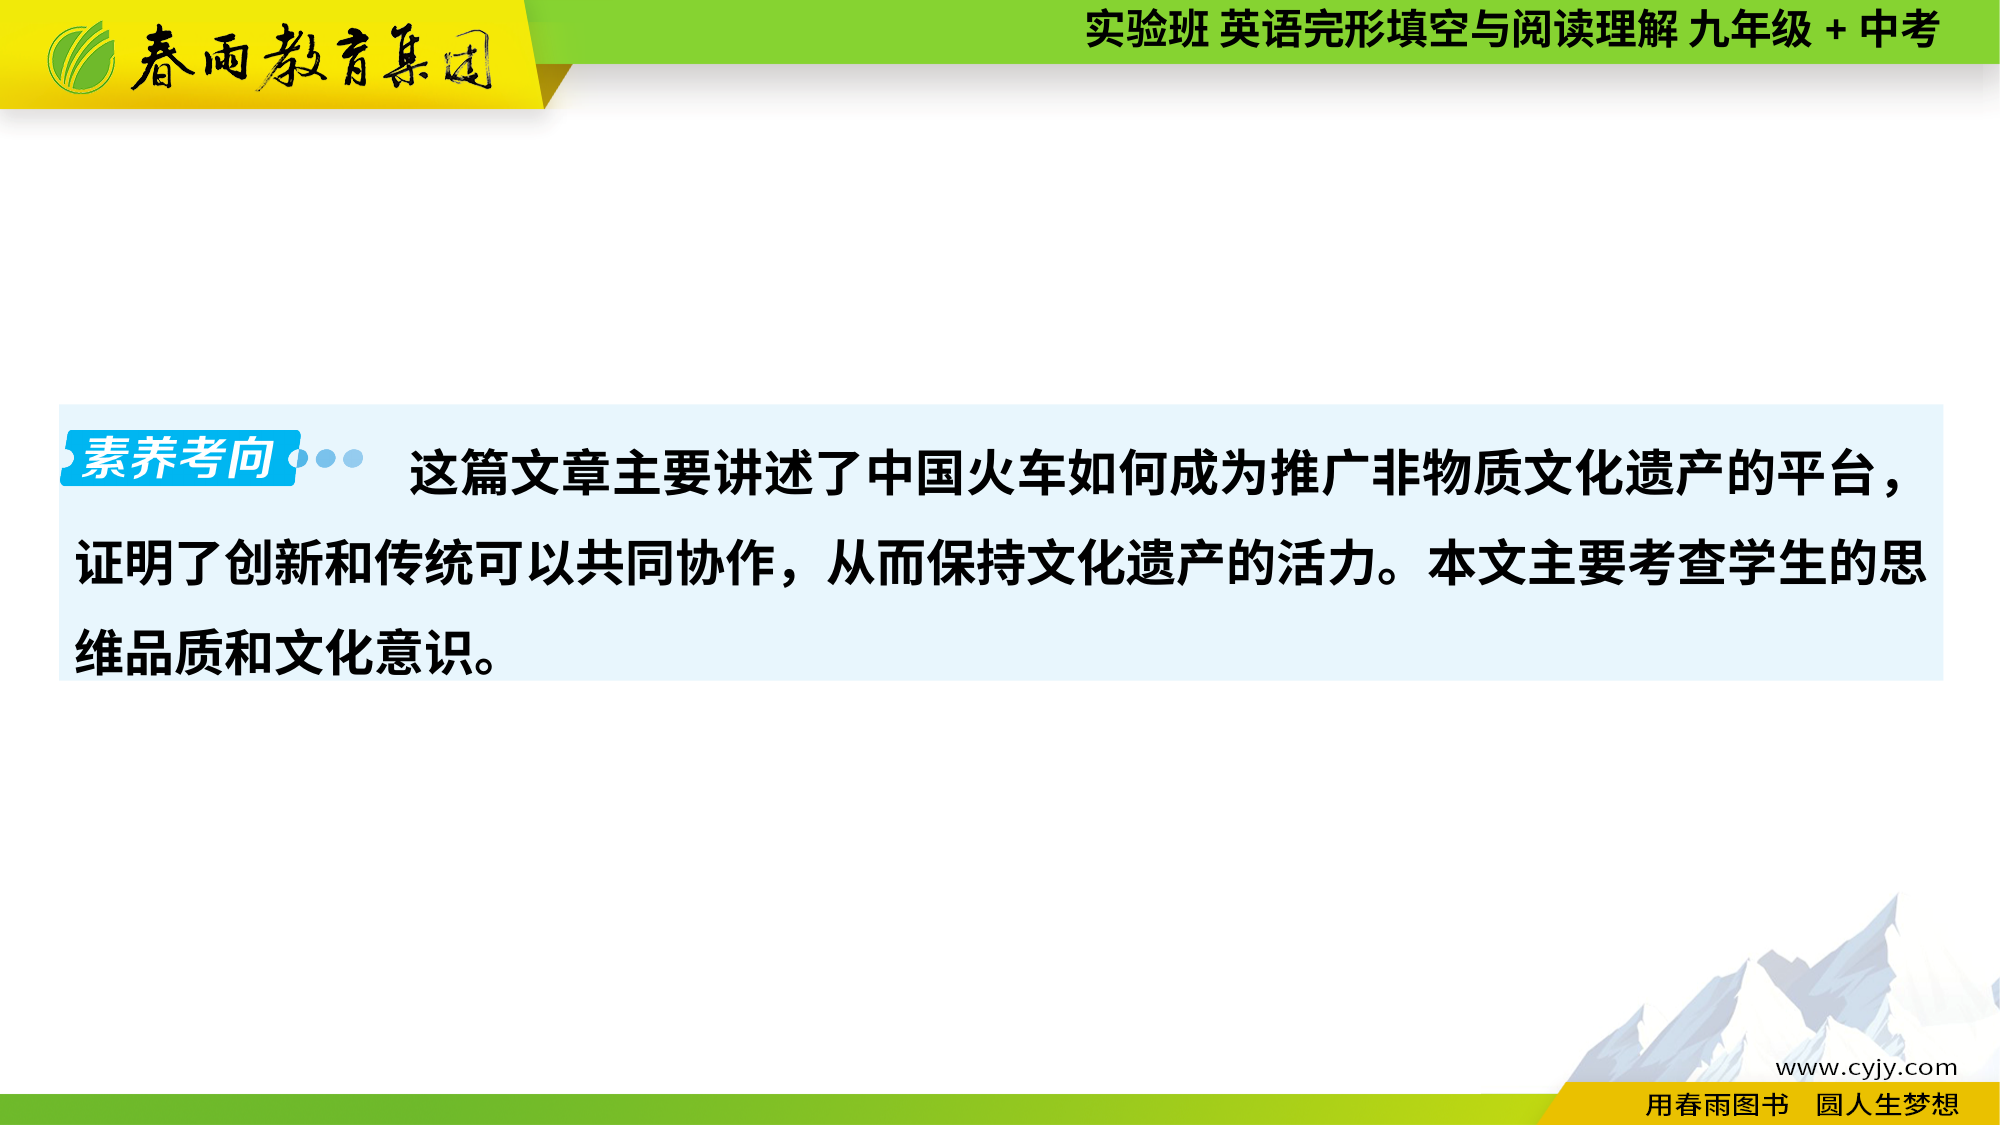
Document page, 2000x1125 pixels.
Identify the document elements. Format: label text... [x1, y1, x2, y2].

picture [0, 0, 2000, 1125]
list 这篇文章主要讲述了中国火车如何成为推广非物质文化遗产的平台，证明了创新和传统可以共同协作，从而保持文化遗产的活力。本文主要考查学生的思维品质和文化意识。 [59, 404, 1944, 681]
